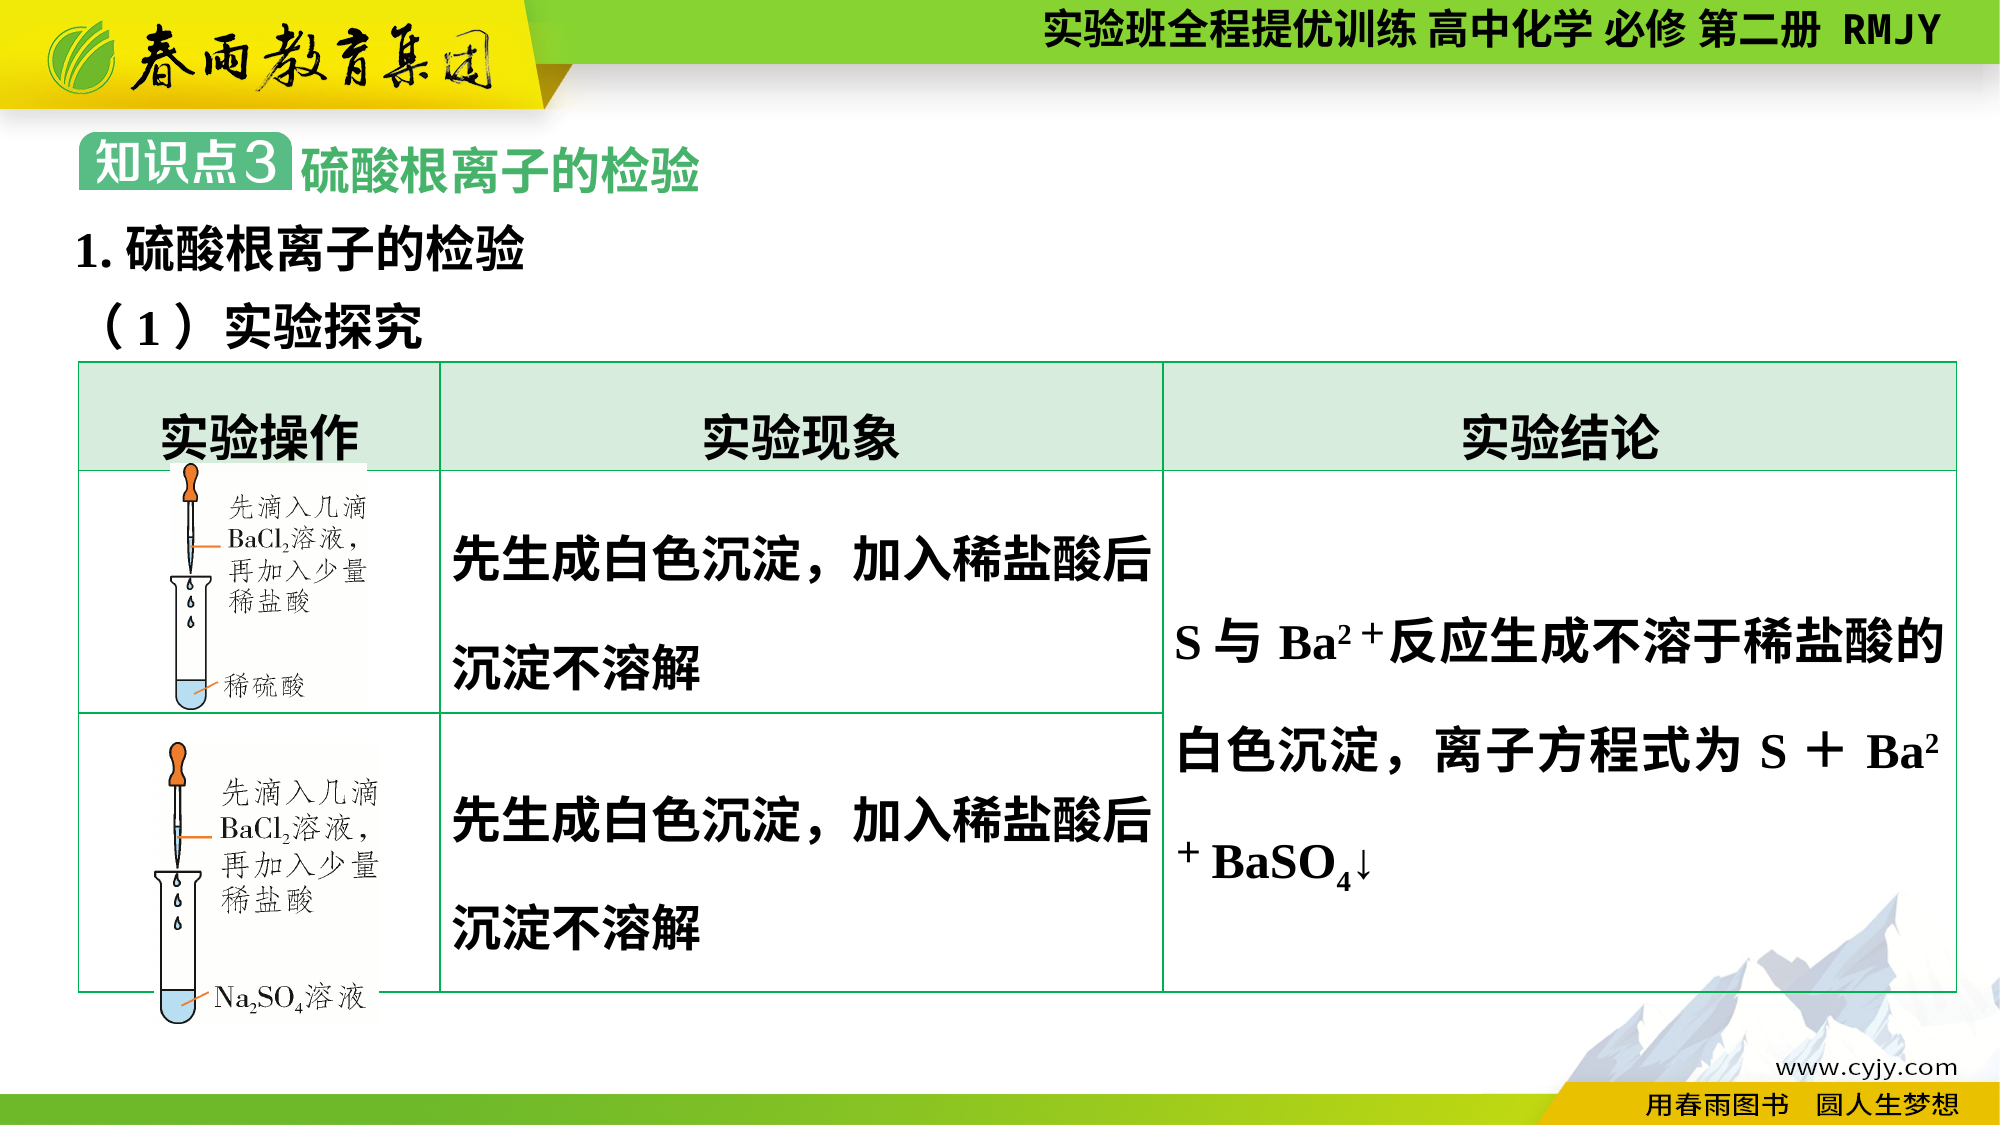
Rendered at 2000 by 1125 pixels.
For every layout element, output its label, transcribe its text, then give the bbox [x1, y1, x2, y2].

picture [0, 0, 2000, 1125]
list 硫酸根离子的检验 1.硫酸根离子的检验 （1）实验探究 [59, 113, 1944, 357]
